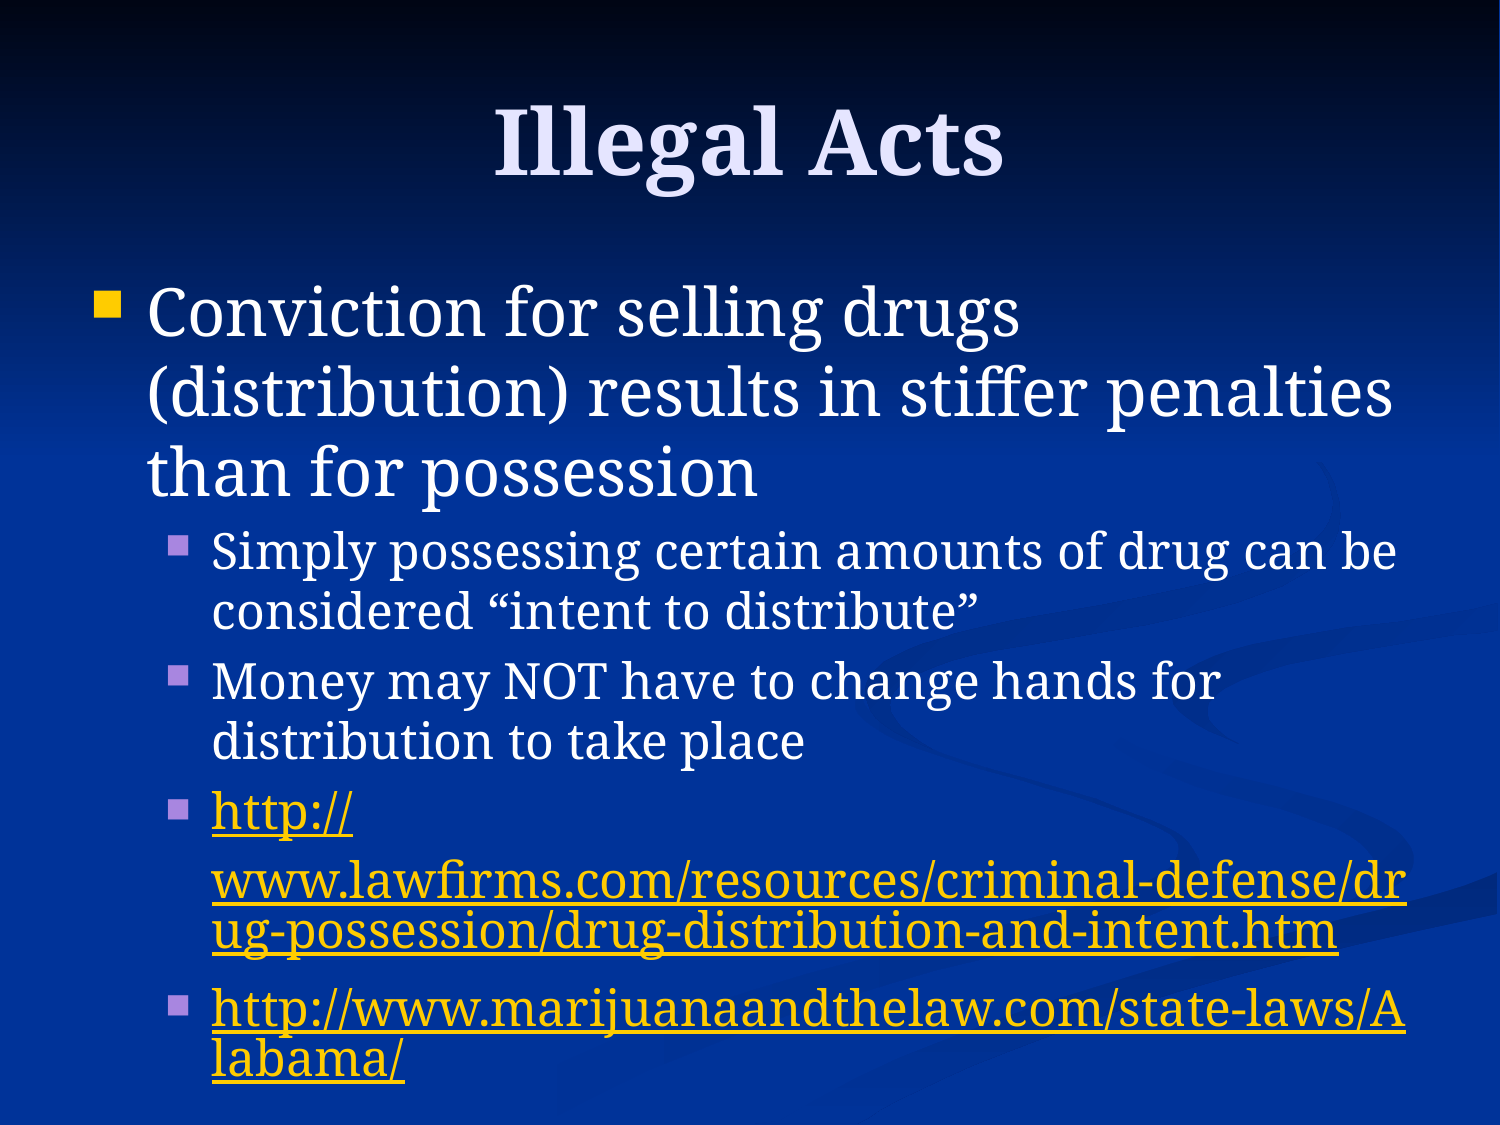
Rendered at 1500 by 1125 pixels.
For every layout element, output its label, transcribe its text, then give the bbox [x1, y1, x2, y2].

title Illegal Acts [74, 44, 1426, 233]
list Conviction for selling drugs (distribution) results in stiffer penalties than for possession Simply possessing certain amounts of drug can be considered “intent to distribute” Money may NOT have to change hands for distribution to take place http://www.lawfirms.com/resources/criminal-defense/drug-possession/drug-distribution-and-intent.htm http://www.marijuanaandthelaw.com/state-laws/Alabama/ [74, 262, 1426, 1006]
